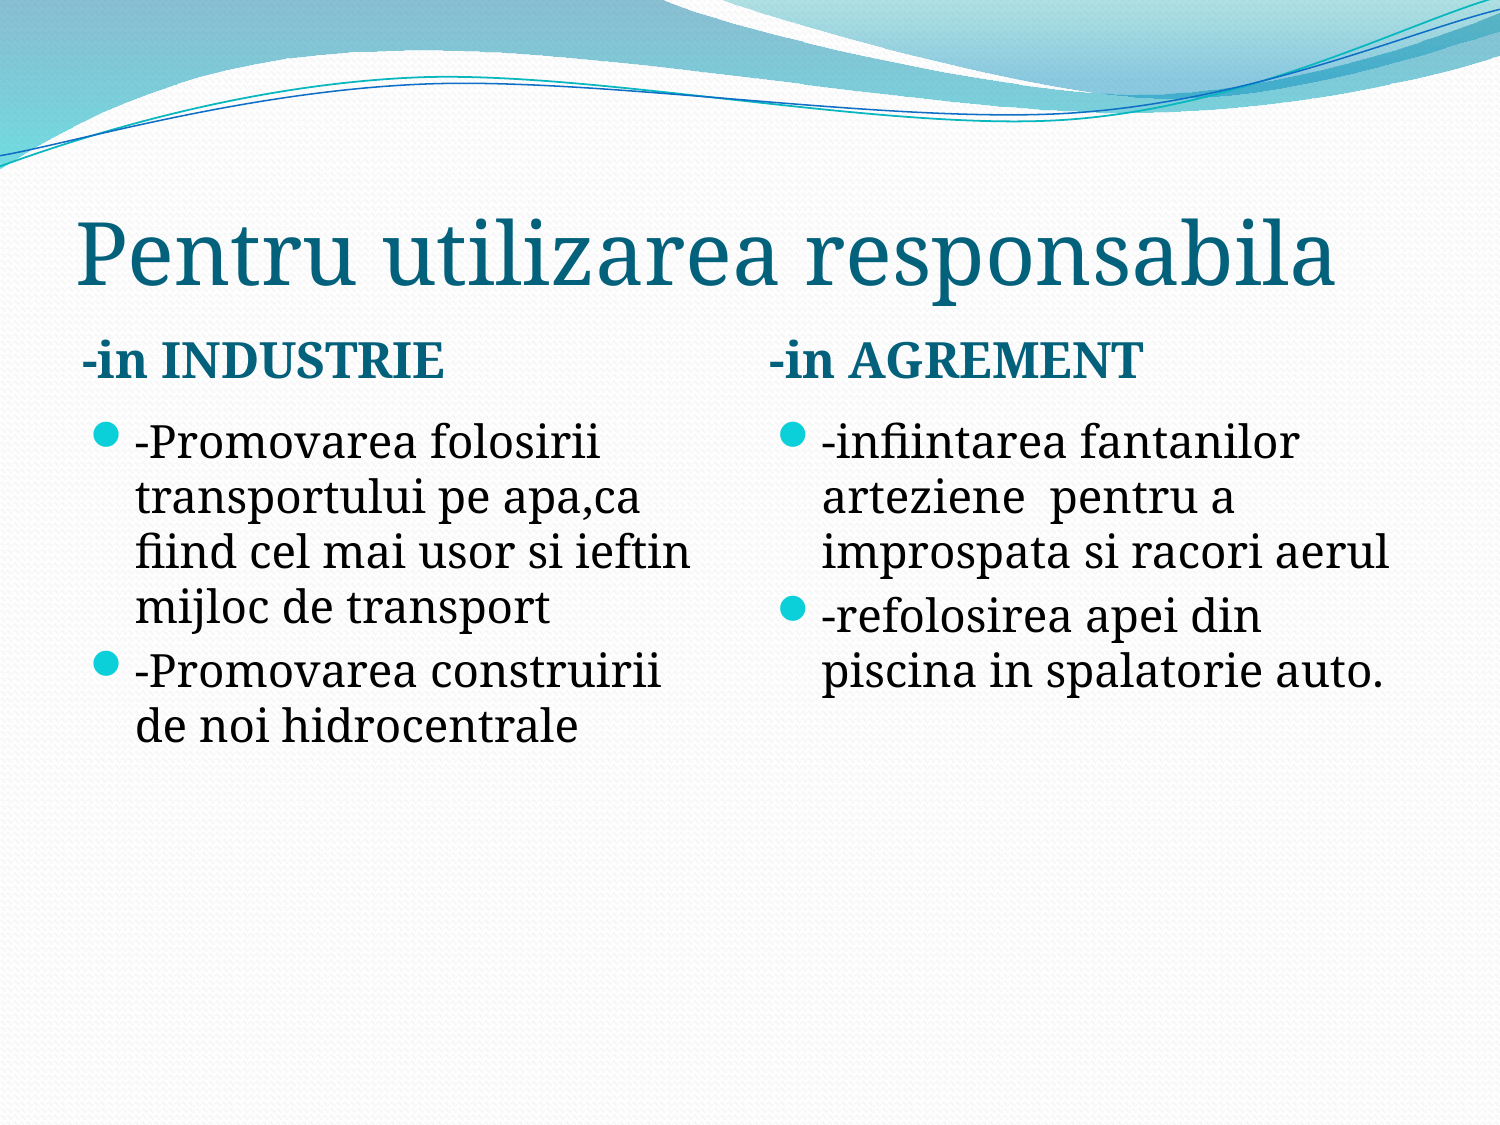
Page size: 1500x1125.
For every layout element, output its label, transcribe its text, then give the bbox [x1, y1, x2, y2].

list -in INDUSTRIE [75, 304, 738, 412]
list -infiintarea fantanilor arteziene pentru a improspata si racori aerul -refolosirea apei din piscina in spalatorie auto. [761, 412, 1425, 1044]
list -in AGREMENT [761, 305, 1425, 412]
list -Promovarea folosirii transportului pe apa,ca fiind cel mai usor si ieftin mijloc de transport -Promovarea construirii de noi hidrocentrale [75, 412, 738, 1044]
title Pentru utilizarea responsabila [75, 115, 1425, 303]
